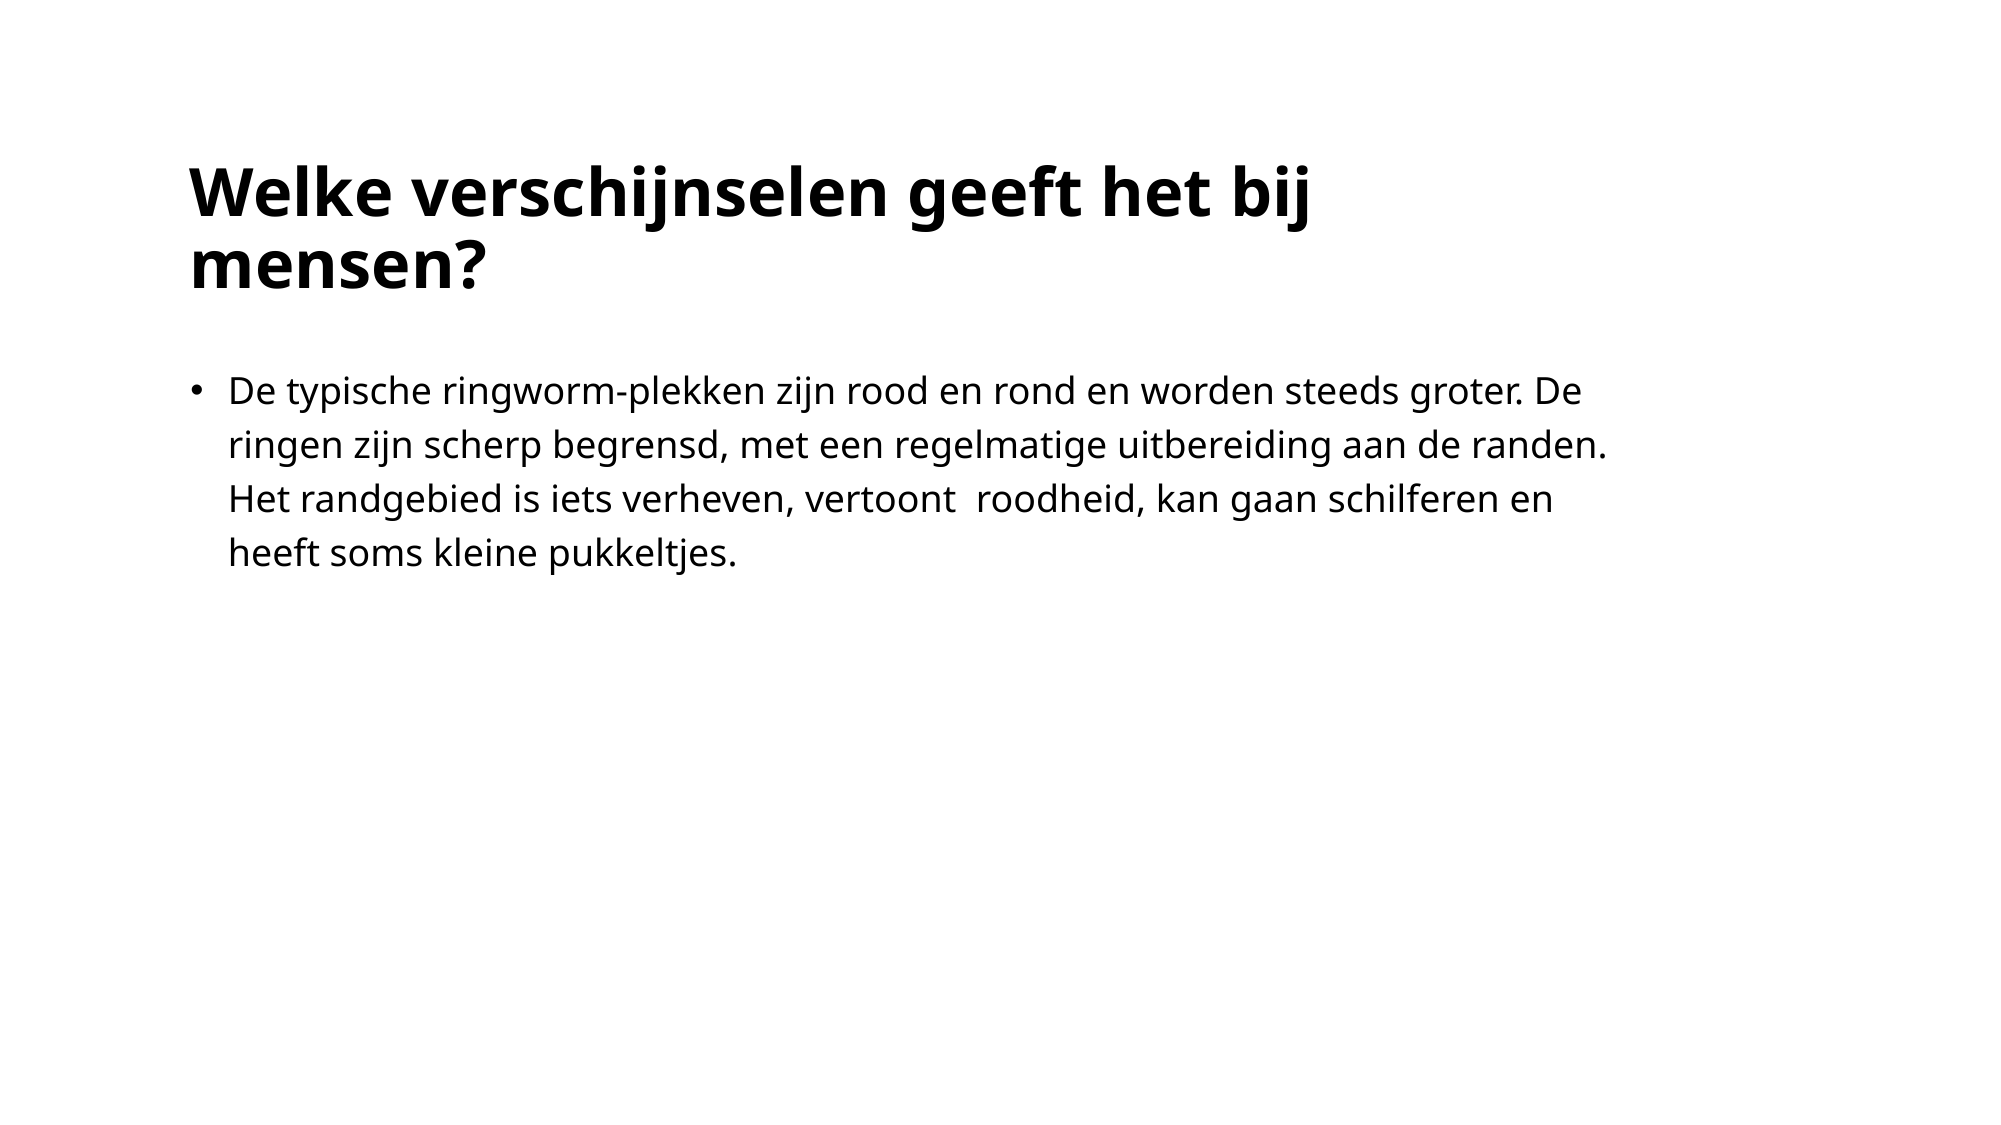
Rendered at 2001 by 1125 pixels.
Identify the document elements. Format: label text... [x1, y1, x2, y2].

title Welke verschijnselen geeft het bij mensen? [174, 153, 1633, 311]
list De typische ringworm-plekken zijn rood en rond en worden steeds groter. De ringen zijn scherp begrensd, met een regelmatige uitbereiding aan de randen. Het randgebied is iets verheven, vertoont roodheid, kan gaan schilferen en heeft soms kleine pukkeltjes. [175, 351, 1633, 955]
